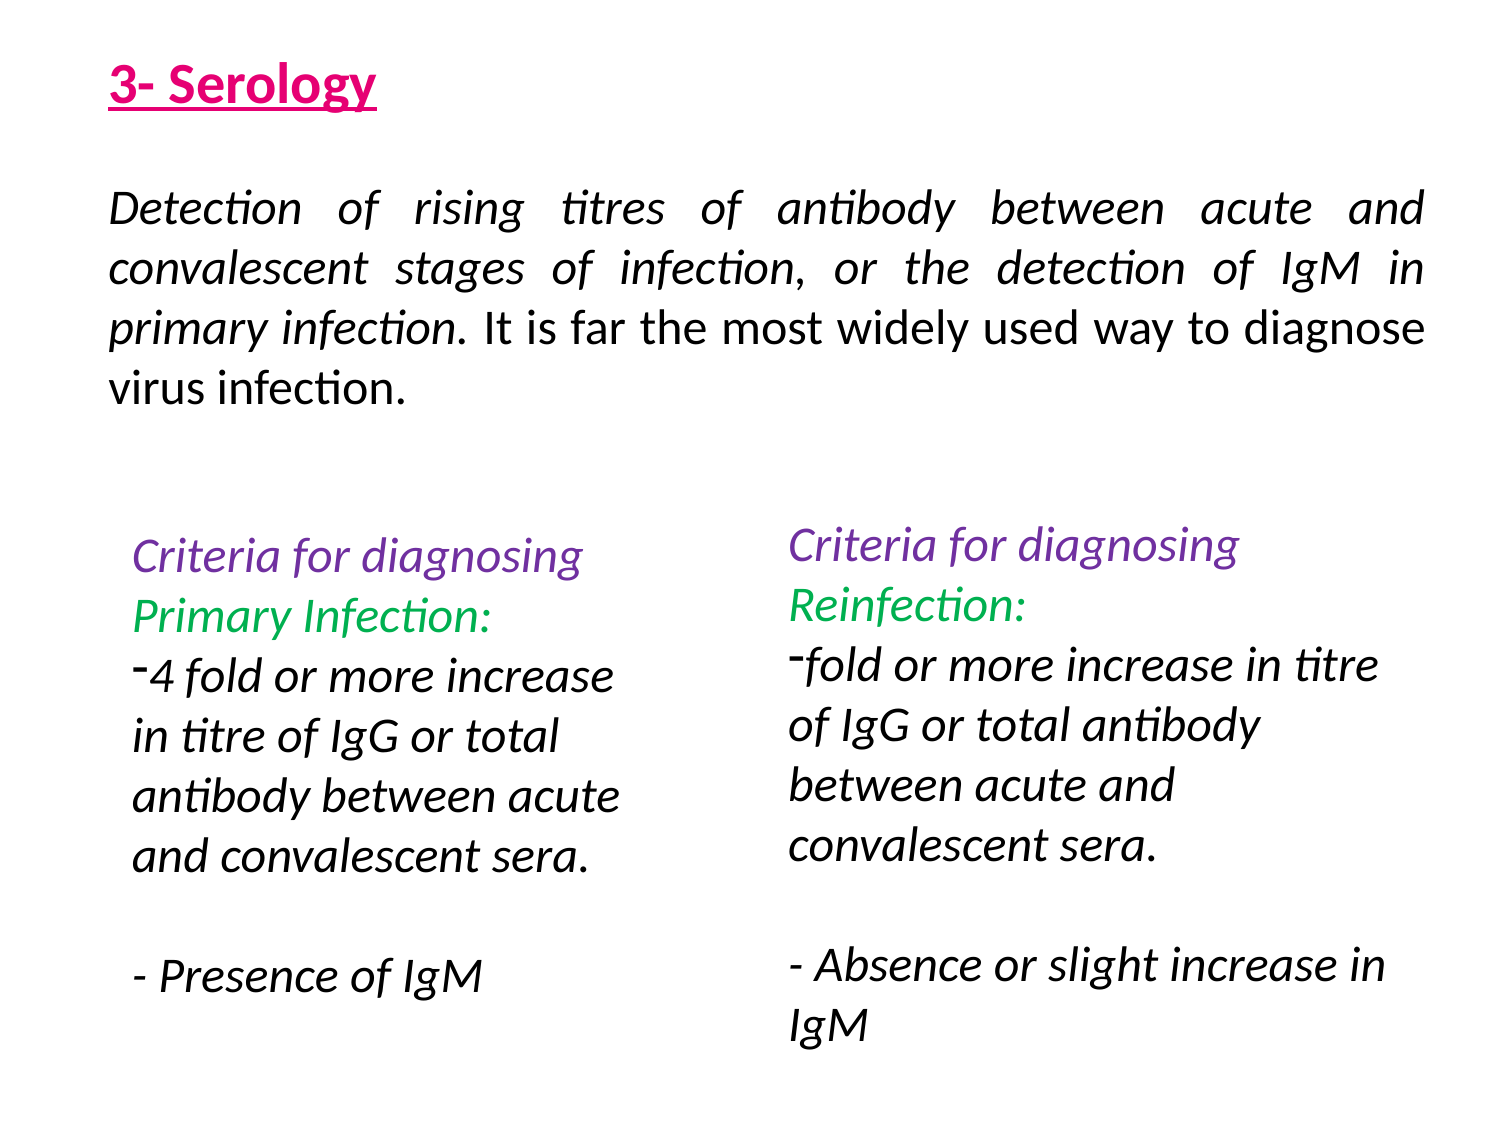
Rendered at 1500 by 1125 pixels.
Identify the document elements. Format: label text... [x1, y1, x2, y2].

text_box Criteria for diagnosing Reinfection: fold or more increase in titre of IgG or total antibody between acute and convalescent sera. - Absence or slight increase in IgM [773, 503, 1418, 1119]
text_box Criteria for diagnosing Primary Infection: 4 fold or more increase in titre of IgG or total antibody between acute and convalescent sera. - Presence of IgM [117, 515, 645, 1011]
text_box 3- Serology Detection of rising titres of antibody between acute and convalescent stages of infection, or the detection of IgM in primary infection. It is far the most widely used way to diagnose virus infection. [93, 37, 1442, 467]
